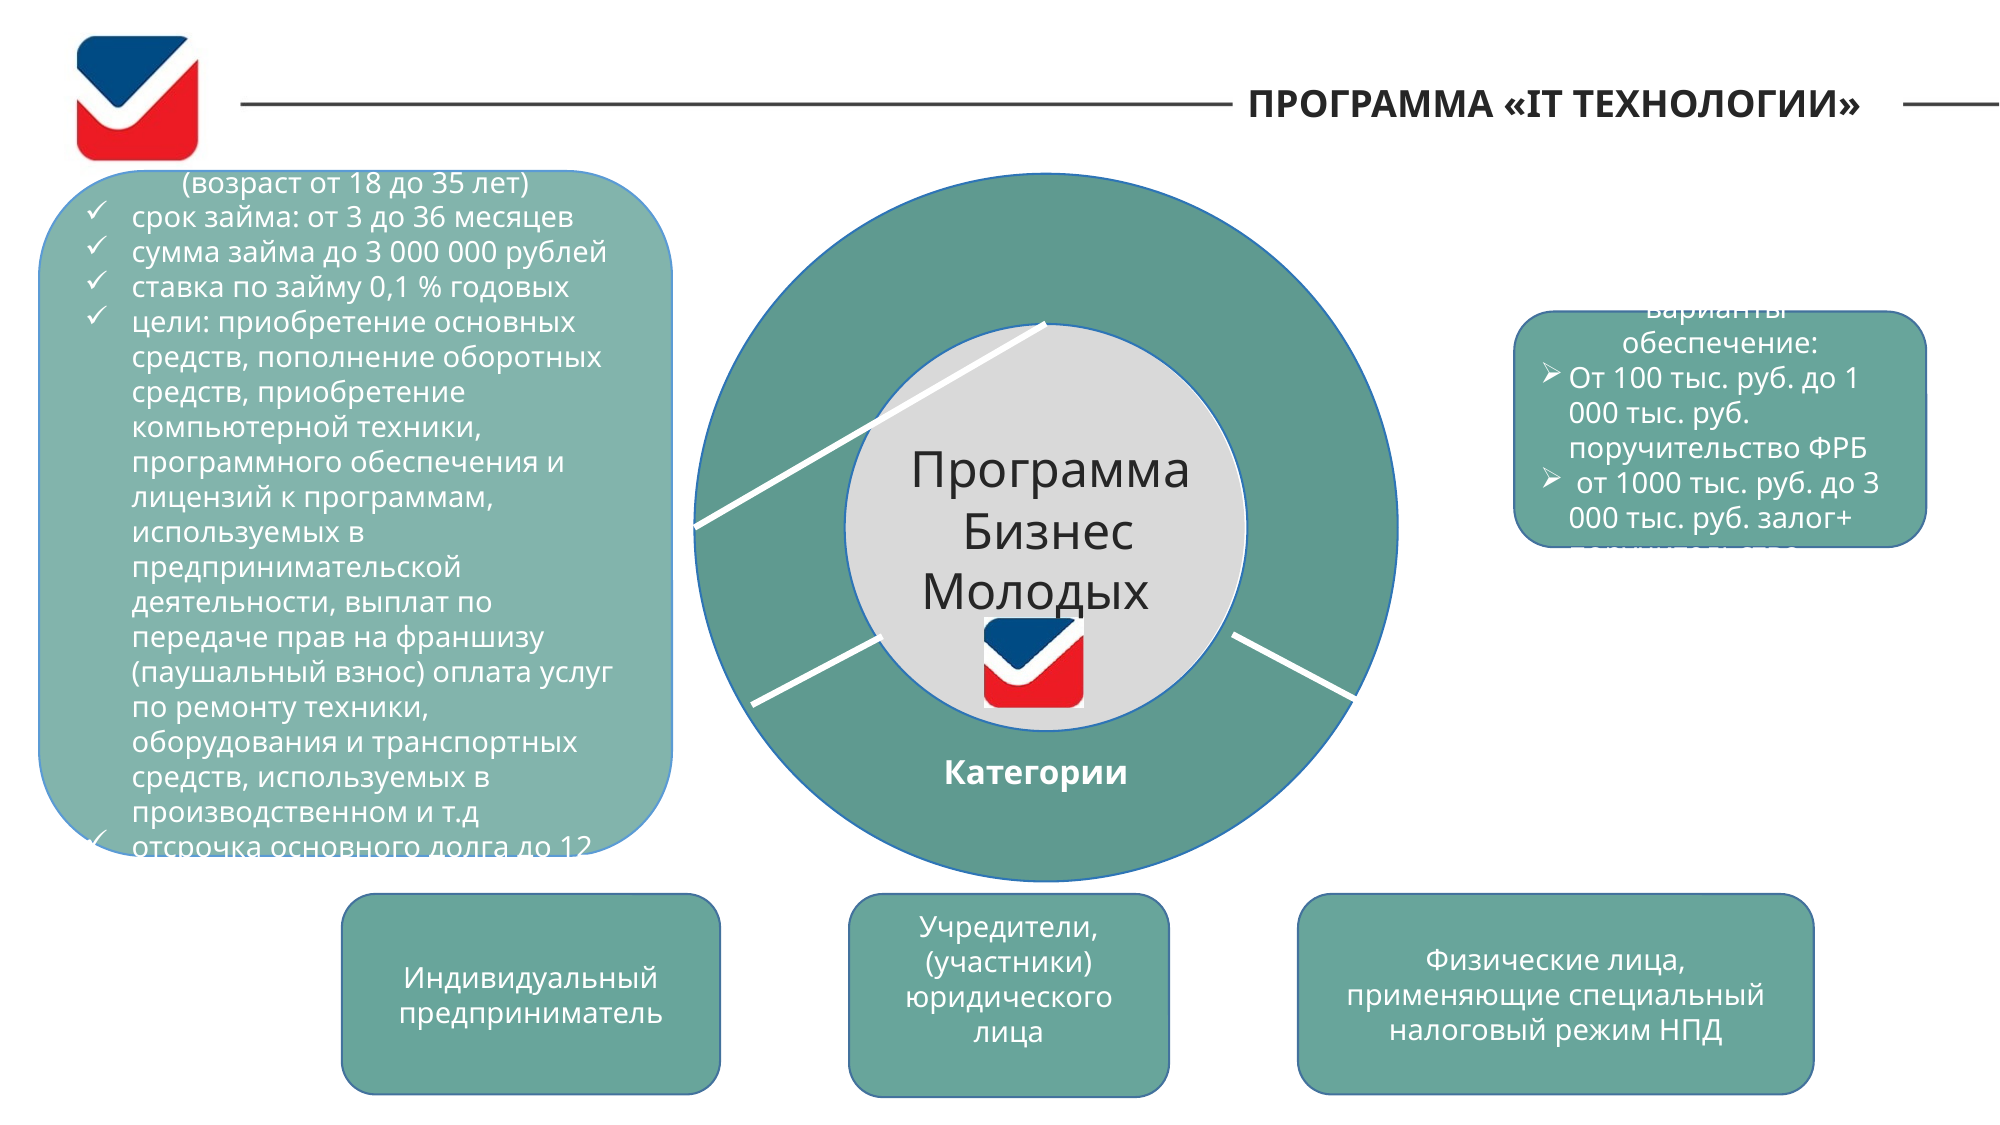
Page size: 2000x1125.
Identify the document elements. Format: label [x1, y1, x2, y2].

picture [0, 0, 2000, 1110]
text_box [694, 173, 1398, 882]
